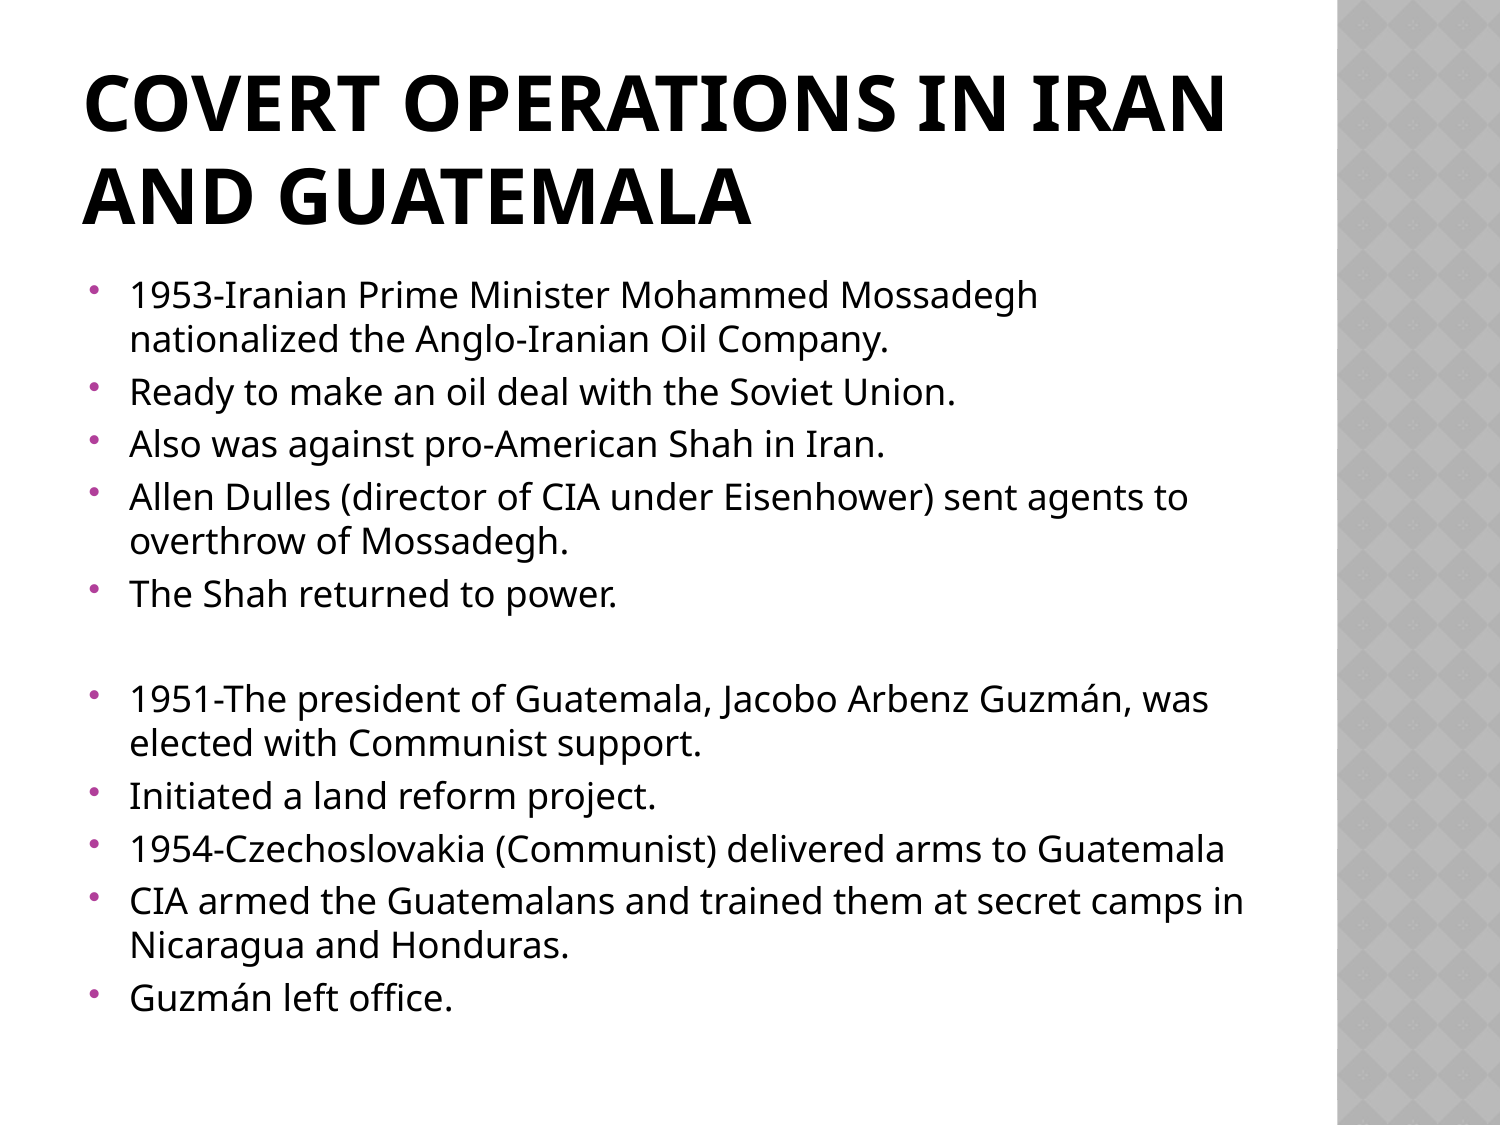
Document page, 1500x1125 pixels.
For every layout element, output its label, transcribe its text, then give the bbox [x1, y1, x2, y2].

list 1953-Iranian Prime Minister Mohammed Mossadegh nationalized the Anglo-Iranian Oil Company. Ready to make an oil deal with the Soviet Union. Also was against pro-American Shah in Iran. Allen Dulles (director of CIA under Eisenhower) sent agents to overthrow of Mossadegh. The Shah returned to power. 1951-The president of Guatemala, Jacobo Arbenz Guzmán, was elected with Communist support. Initiated a land reform project. 1954-Czechoslovakia (Communist) delivered arms to Guatemala CIA armed the Guatemalans and trained them at secret camps in Nicaragua and Honduras. Guzmán left office. [75, 264, 1263, 1059]
title Covert Operations in Iran and Guatemala [75, 52, 1263, 240]
